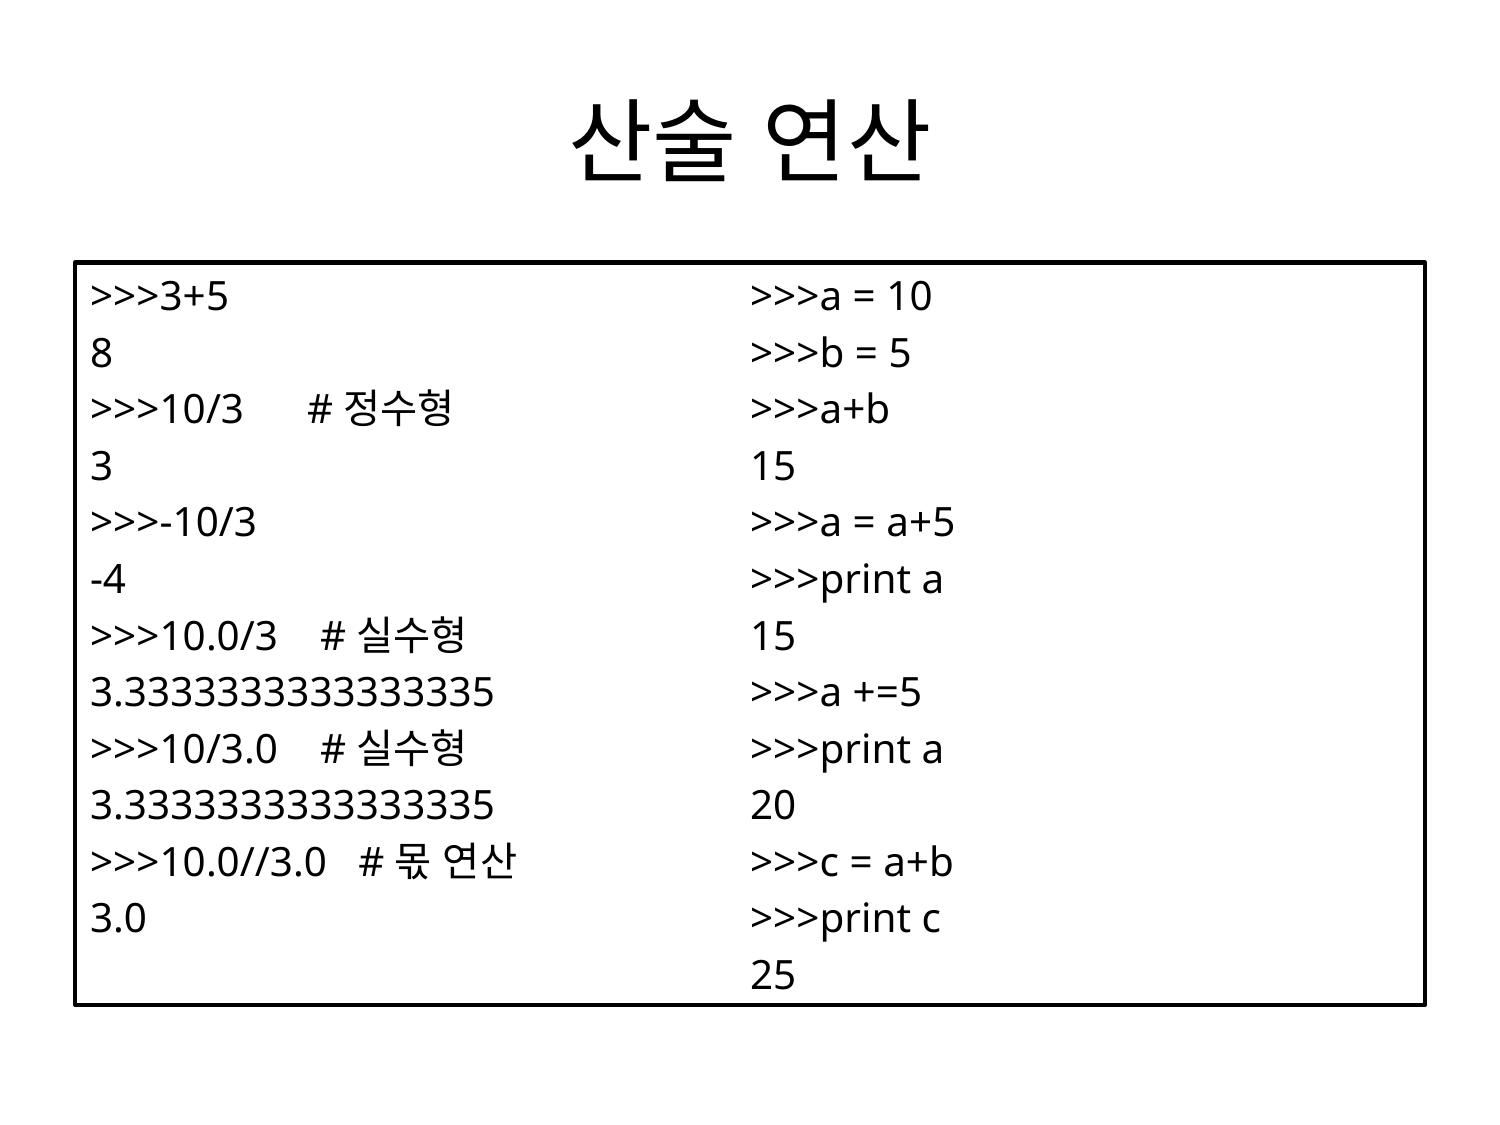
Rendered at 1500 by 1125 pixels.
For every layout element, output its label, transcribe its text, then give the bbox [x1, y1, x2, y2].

list >>>3+5 8 >>>10/3 #정수형 3 >>>-10/3 -4 >>>10.0/3 #실수형 3.3333333333333335 >>>10/3.0 #실수형 3.3333333333333335 >>>10.0//3.0 #몫 연산 3.0 >>>a = 10 >>>b = 5 >>>a+b 15 >>>a = a+5 >>>print a 15 >>>a +=5 >>>print a 20 >>>c = a+b >>>print c 25 [73, 260, 1427, 1007]
title 산술 연산 [75, 45, 1425, 233]
